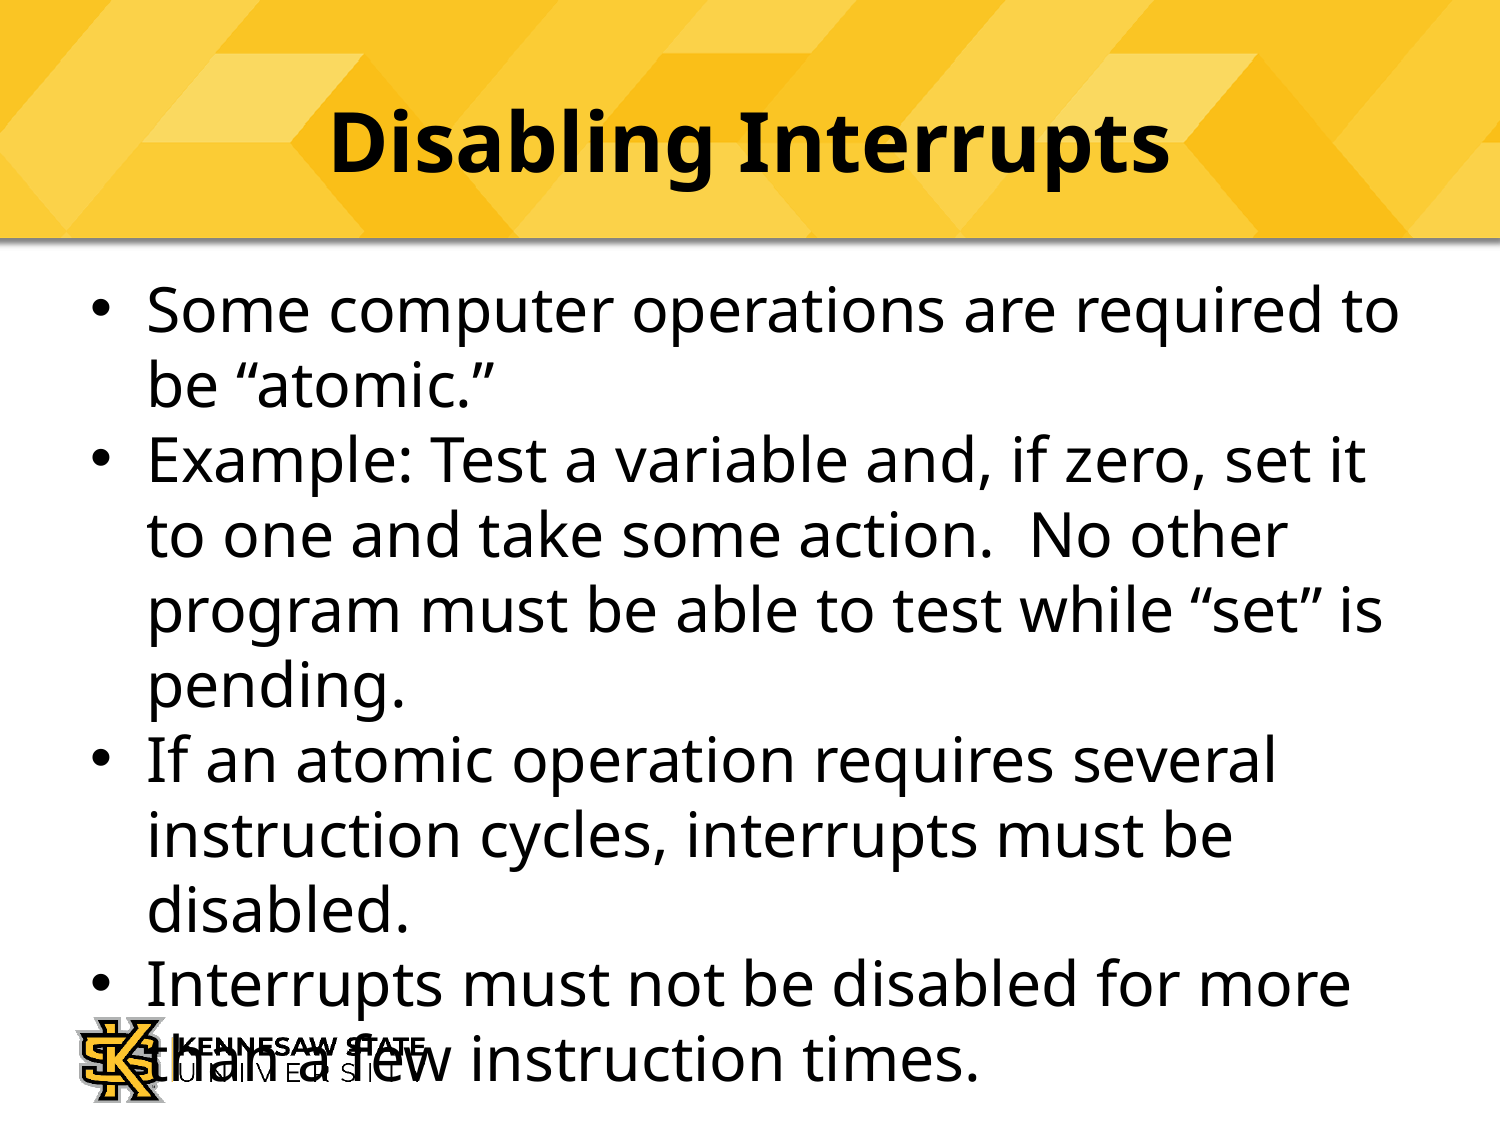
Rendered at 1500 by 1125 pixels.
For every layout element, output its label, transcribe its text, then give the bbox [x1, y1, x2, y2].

picture [0, 0, 1500, 251]
title Disabling Interrupts [75, 45, 1425, 233]
picture [75, 1017, 425, 1103]
list Some computer operations are required to be “atomic.” Example: Test a variable and, if zero, set it to one and take some action. No other program must be able to test while “set” is pending. If an atomic operation requires several instruction cycles, interrupts must be disabled. Interrupts must not be disabled for more than a few instruction times. [75, 262, 1425, 1005]
